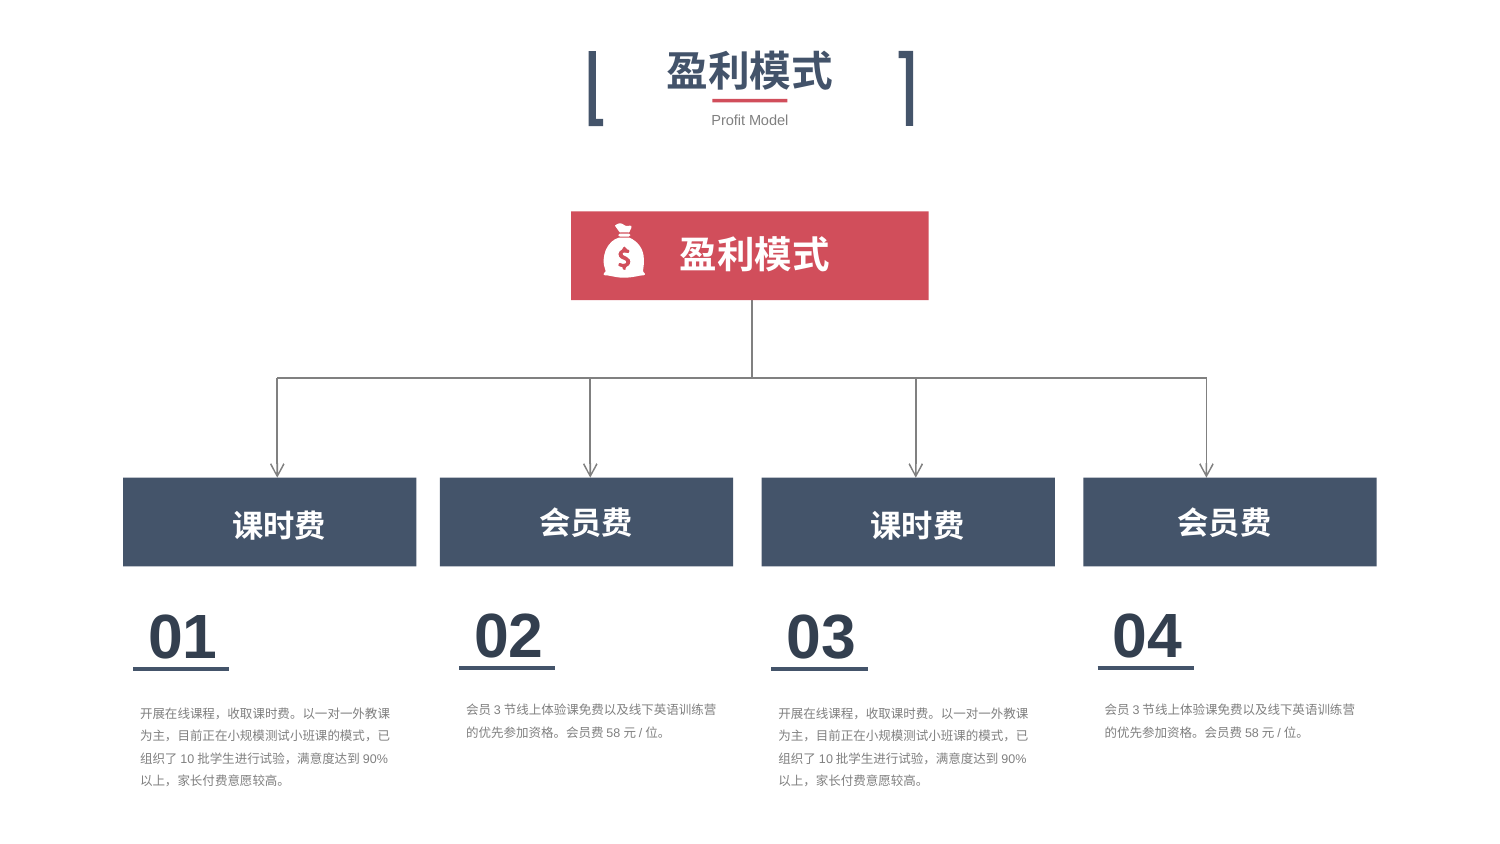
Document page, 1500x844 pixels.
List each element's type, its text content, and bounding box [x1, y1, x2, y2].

text_box 盈利模式 [593, 223, 600, 284]
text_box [588, 50, 914, 127]
text_box 02 [459, 587, 559, 678]
text_box [121, 476, 419, 568]
text_box 会员3节线上体验课免费以及线下英语训练营的优先参加资格。会员费58元/位。 [1089, 687, 1374, 748]
text_box 会员费 [1108, 495, 1341, 549]
text_box [1081, 476, 1379, 568]
text_box 课时费 [162, 499, 396, 552]
text_box [438, 476, 735, 568]
text_box Profit Model [575, 94, 925, 136]
text_box [760, 476, 1057, 568]
text_box 课时费 [801, 499, 1034, 552]
text_box 03 [771, 588, 872, 679]
text_box 04 [1098, 587, 1198, 678]
text_box 盈利模式 [575, 37, 925, 94]
text_box 盈利模式 [646, 223, 917, 284]
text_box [602, 222, 646, 279]
text_box 01 [133, 588, 233, 679]
text_box [569, 209, 931, 302]
text_box 会员费 [469, 495, 703, 549]
text_box 会员3节线上体验课免费以及线下英语训练营的优先参加资格。会员费58元/位。 [451, 687, 736, 748]
text_box 开展在线课程，收取课时费。以一对一外教课为主，目前正在小规模测试小班课的模式，已组织了10批学生进行试验，满意度达到90%以上，家长付费意愿较高。 [125, 690, 409, 796]
text_box 开展在线课程，收取课时费。以一对一外教课为主，目前正在小规模测试小班课的模式，已组织了10批学生进行试验，满意度达到90%以上，家长付费意愿较高。 [763, 690, 1048, 796]
